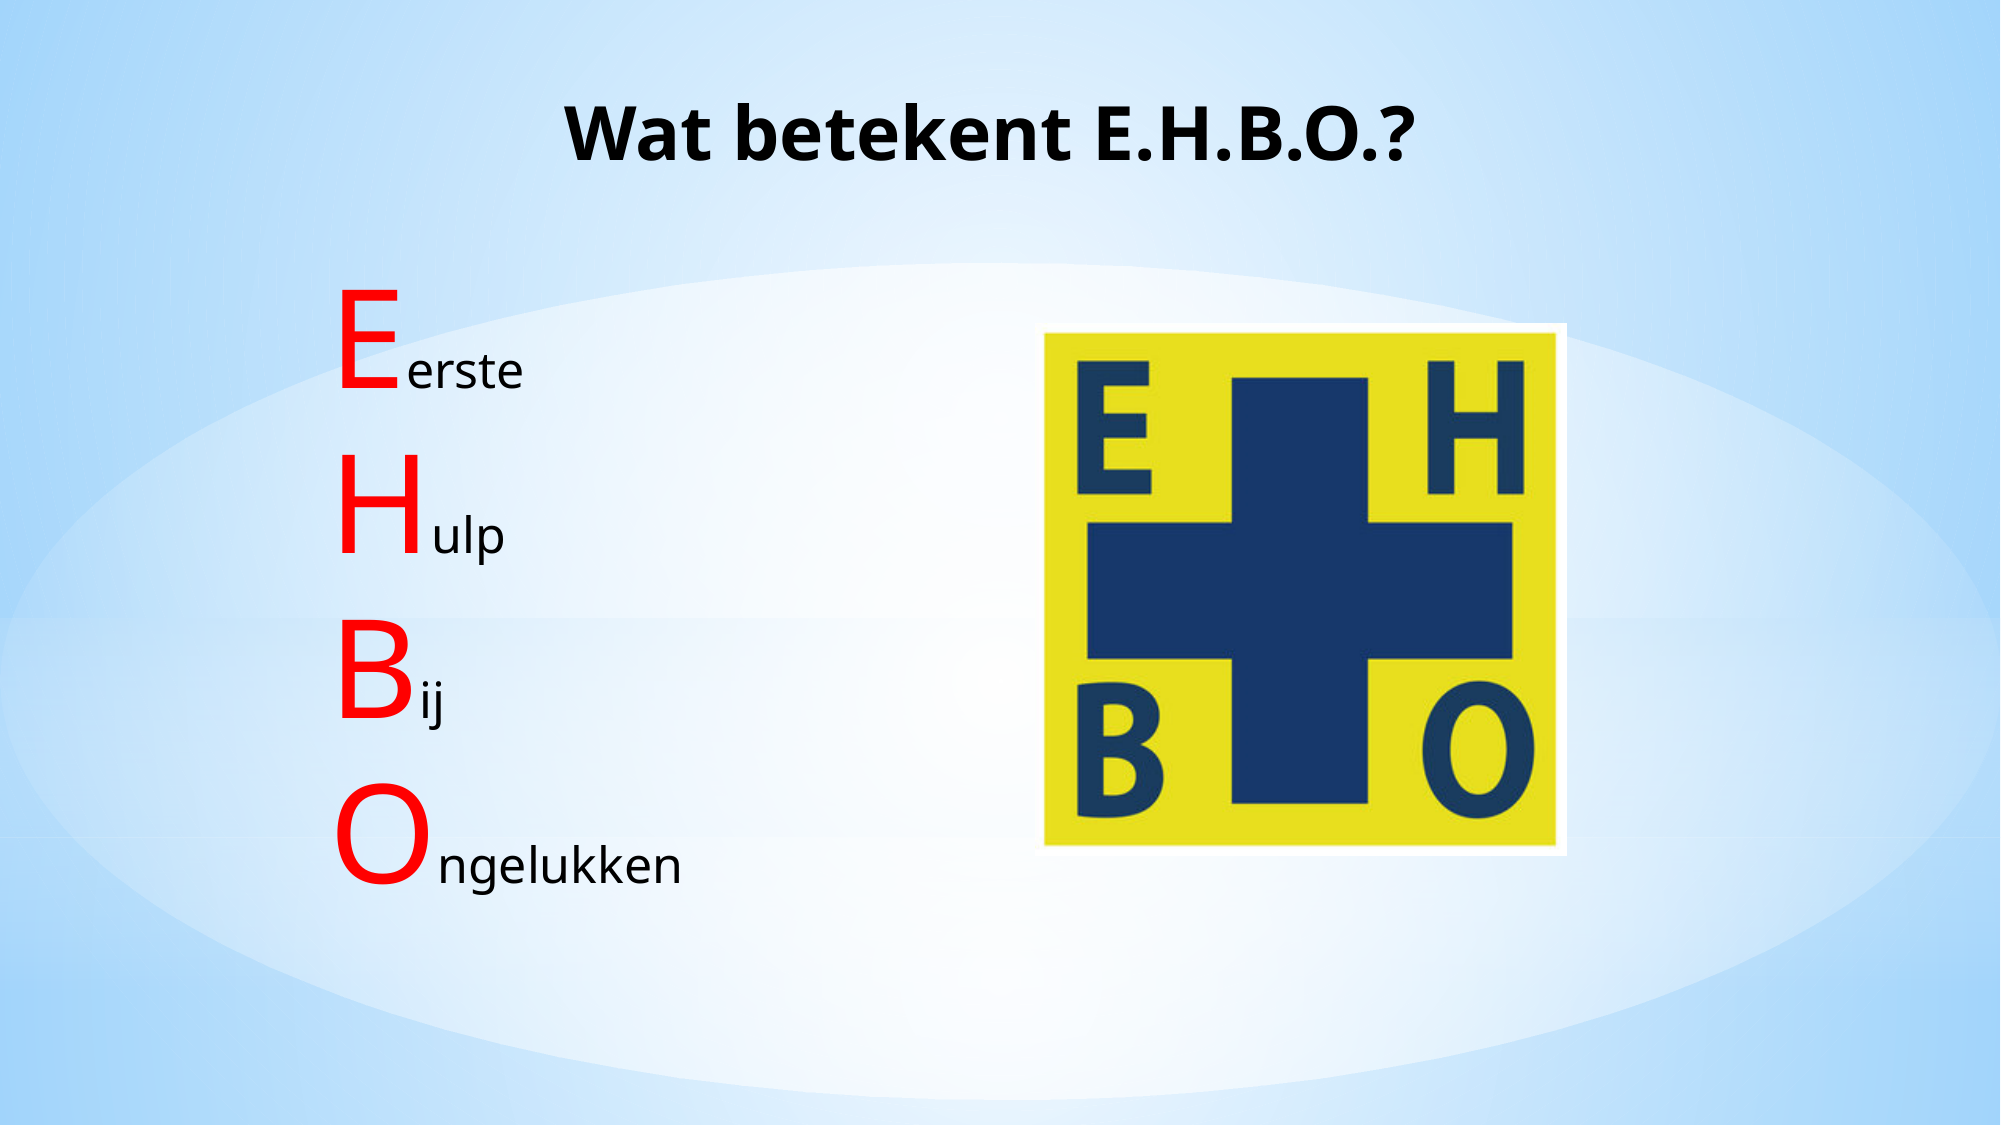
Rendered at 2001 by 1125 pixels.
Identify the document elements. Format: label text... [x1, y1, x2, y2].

text_box Eerste Hulp Bij Ongelukken [314, 243, 1721, 918]
picture [1035, 323, 1567, 856]
text_box Wat betekent E.H.B.O.? [311, 78, 1670, 183]
